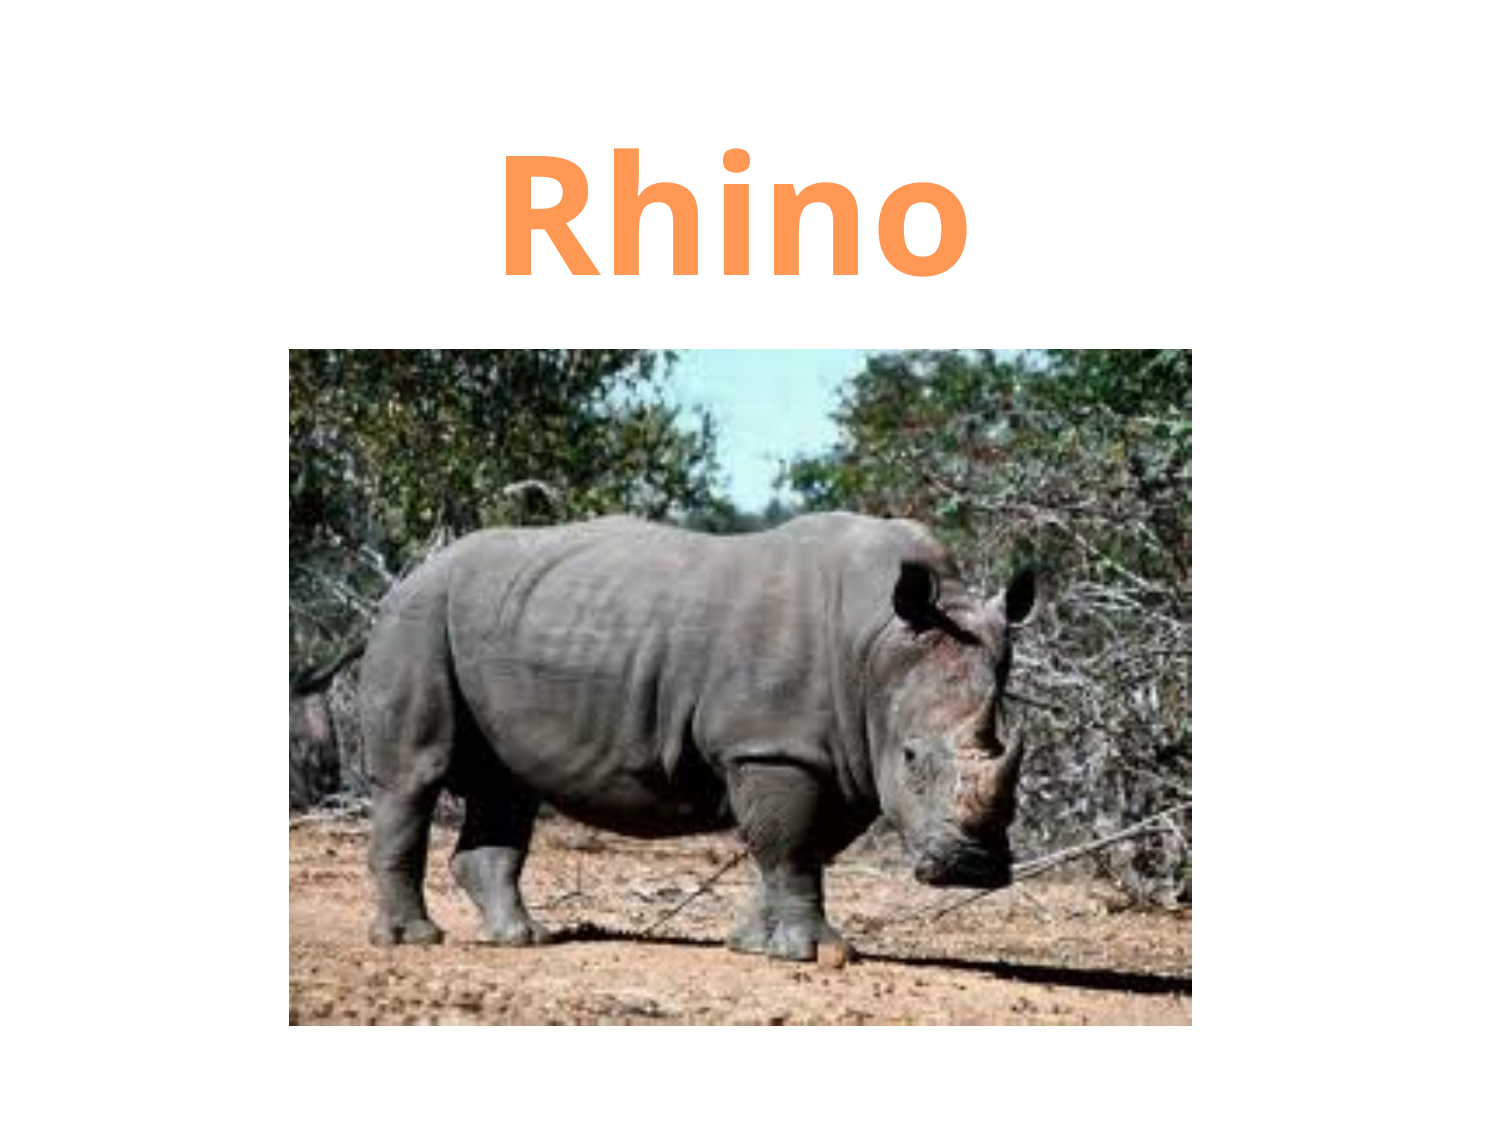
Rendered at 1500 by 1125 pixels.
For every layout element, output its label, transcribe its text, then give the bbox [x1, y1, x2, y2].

text_box Rhino [476, 101, 990, 317]
picture [289, 349, 1193, 1027]
